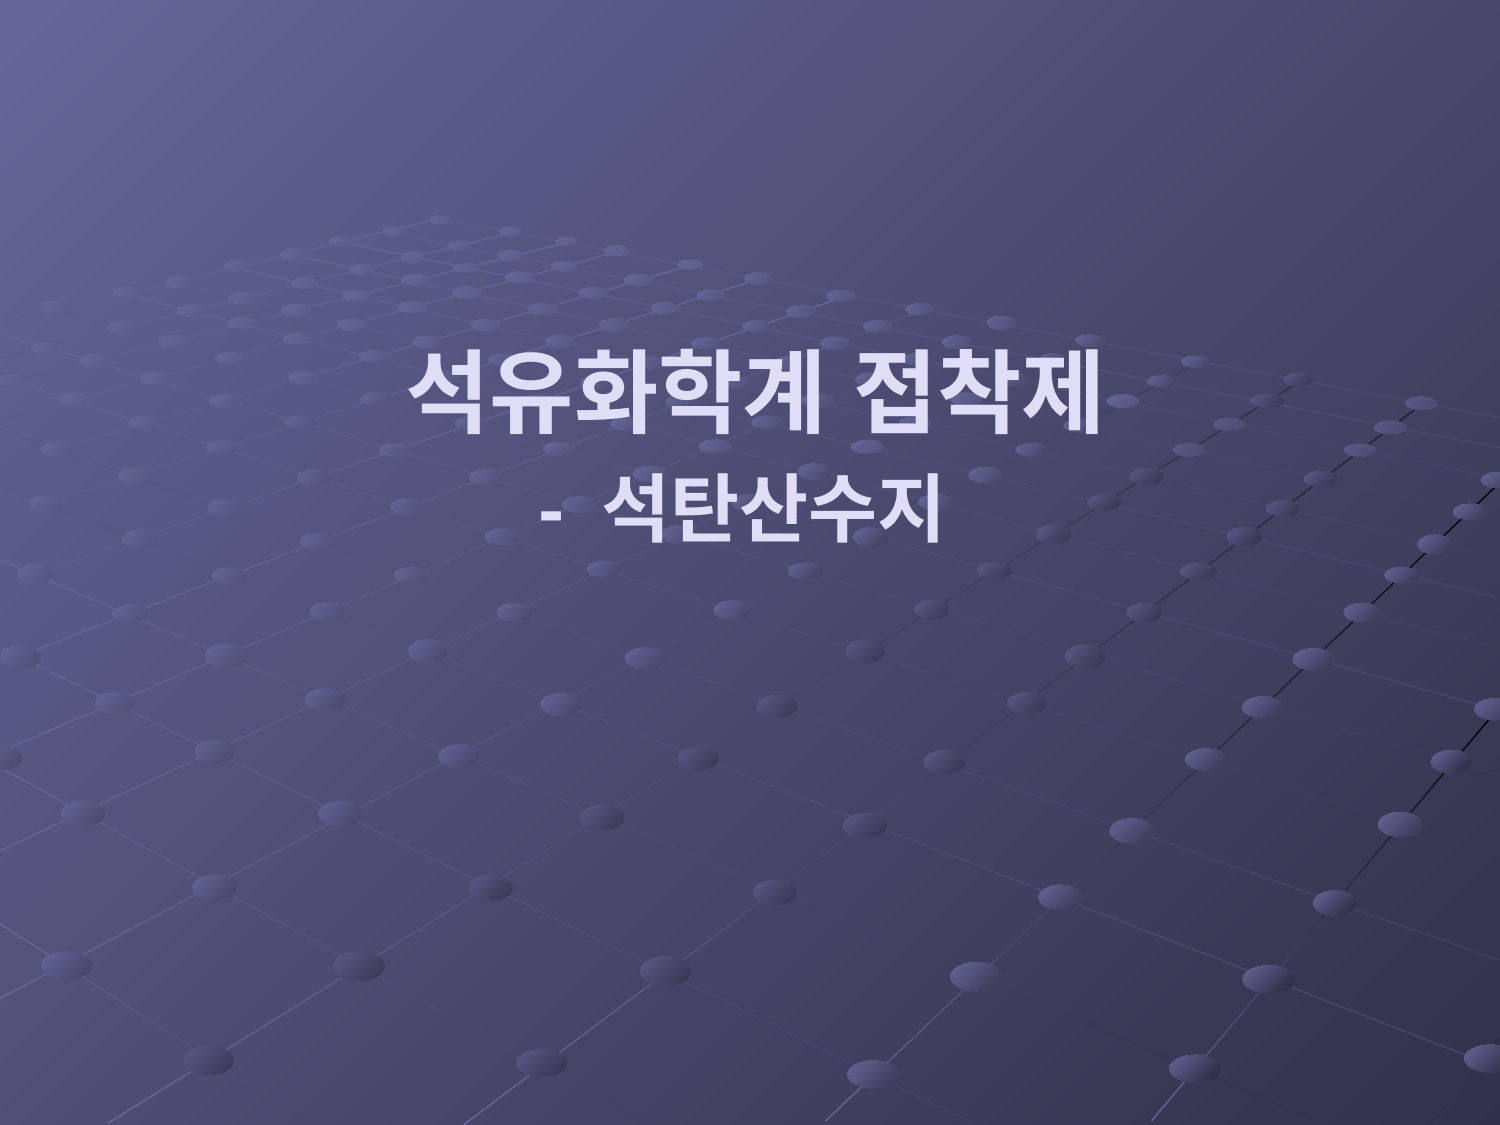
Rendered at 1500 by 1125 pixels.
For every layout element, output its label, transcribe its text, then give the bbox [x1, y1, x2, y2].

title 석유화학계 접착제 - 석탄산수지 [112, 302, 1400, 588]
